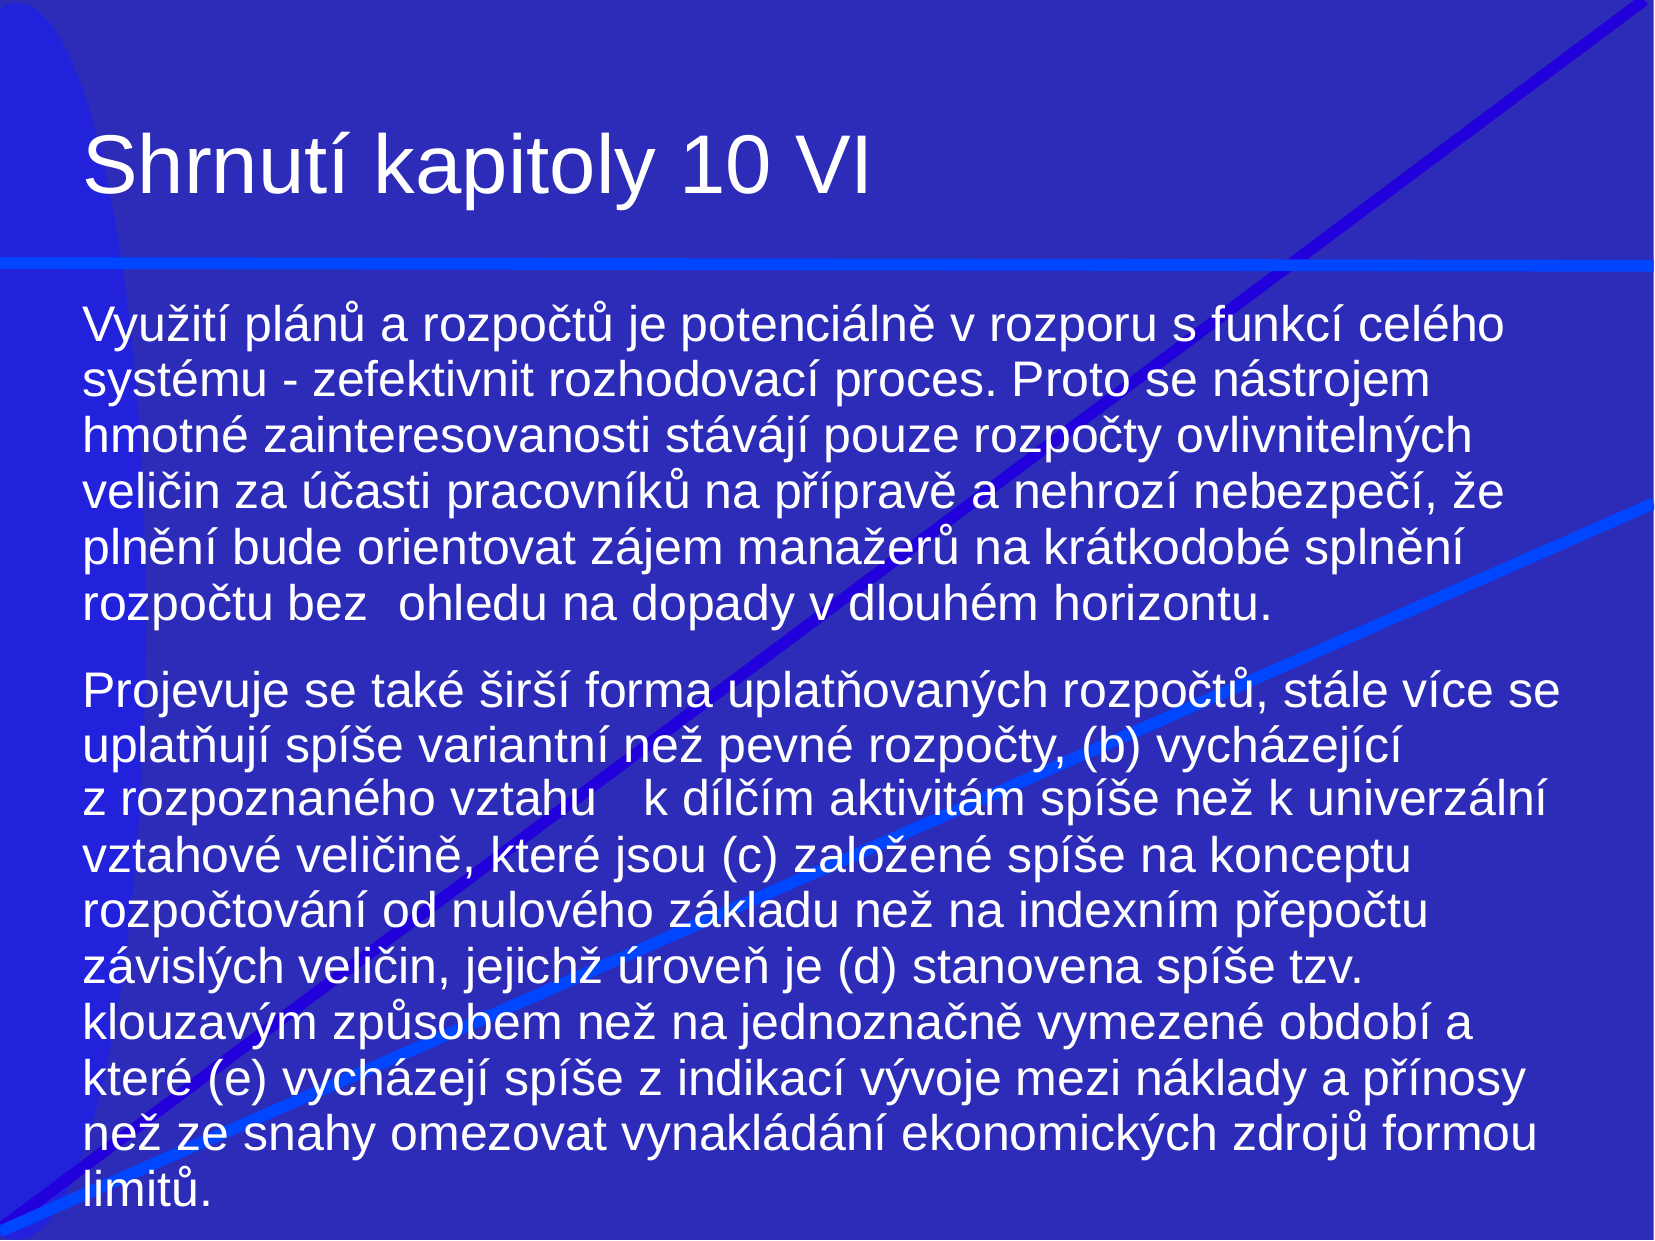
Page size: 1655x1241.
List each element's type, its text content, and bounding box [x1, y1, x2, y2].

text_box Využití plánů a rozpočtů je potenciálně v rozporu s funkcí celého systému - zefektivnit rozhodovací proces. Proto se nástrojem hmotné zainteresovanosti stávájí pouze rozpočty ovlivnitelných veličin za účasti pracovníků na přípravě a nehrozí nebezpečí, že plnění bude orientovat zájem manažerů na krátkodobé splnění rozpočtu bez ohledu na dopady v dlouhém horizontu. Projevuje se také širší forma uplatňovaných rozpočtů, stále více se uplatňují spíše variantní než pevné rozpočty, (b) vycházející z rozpoznaného vztahu k dílčím aktivitám spíše než k univerzální vztahové veličině, které jsou (c) založené spíše na konceptu rozpočtování od nulového základu než na indexním přepočtu závislých veličin, jejichž úroveň je (d) stanovena spíše tzv. klouzavým způsobem než na jednoznačně vymezené období a které (e) vycházejí spíše z indikací vývoje mezi náklady a přínosy než ze snahy omezovat vynakládání ekonomických zdrojů formou limitů. [80, 296, 1564, 1218]
title Shrnutí kapitoly 10 VI [80, 69, 1574, 318]
